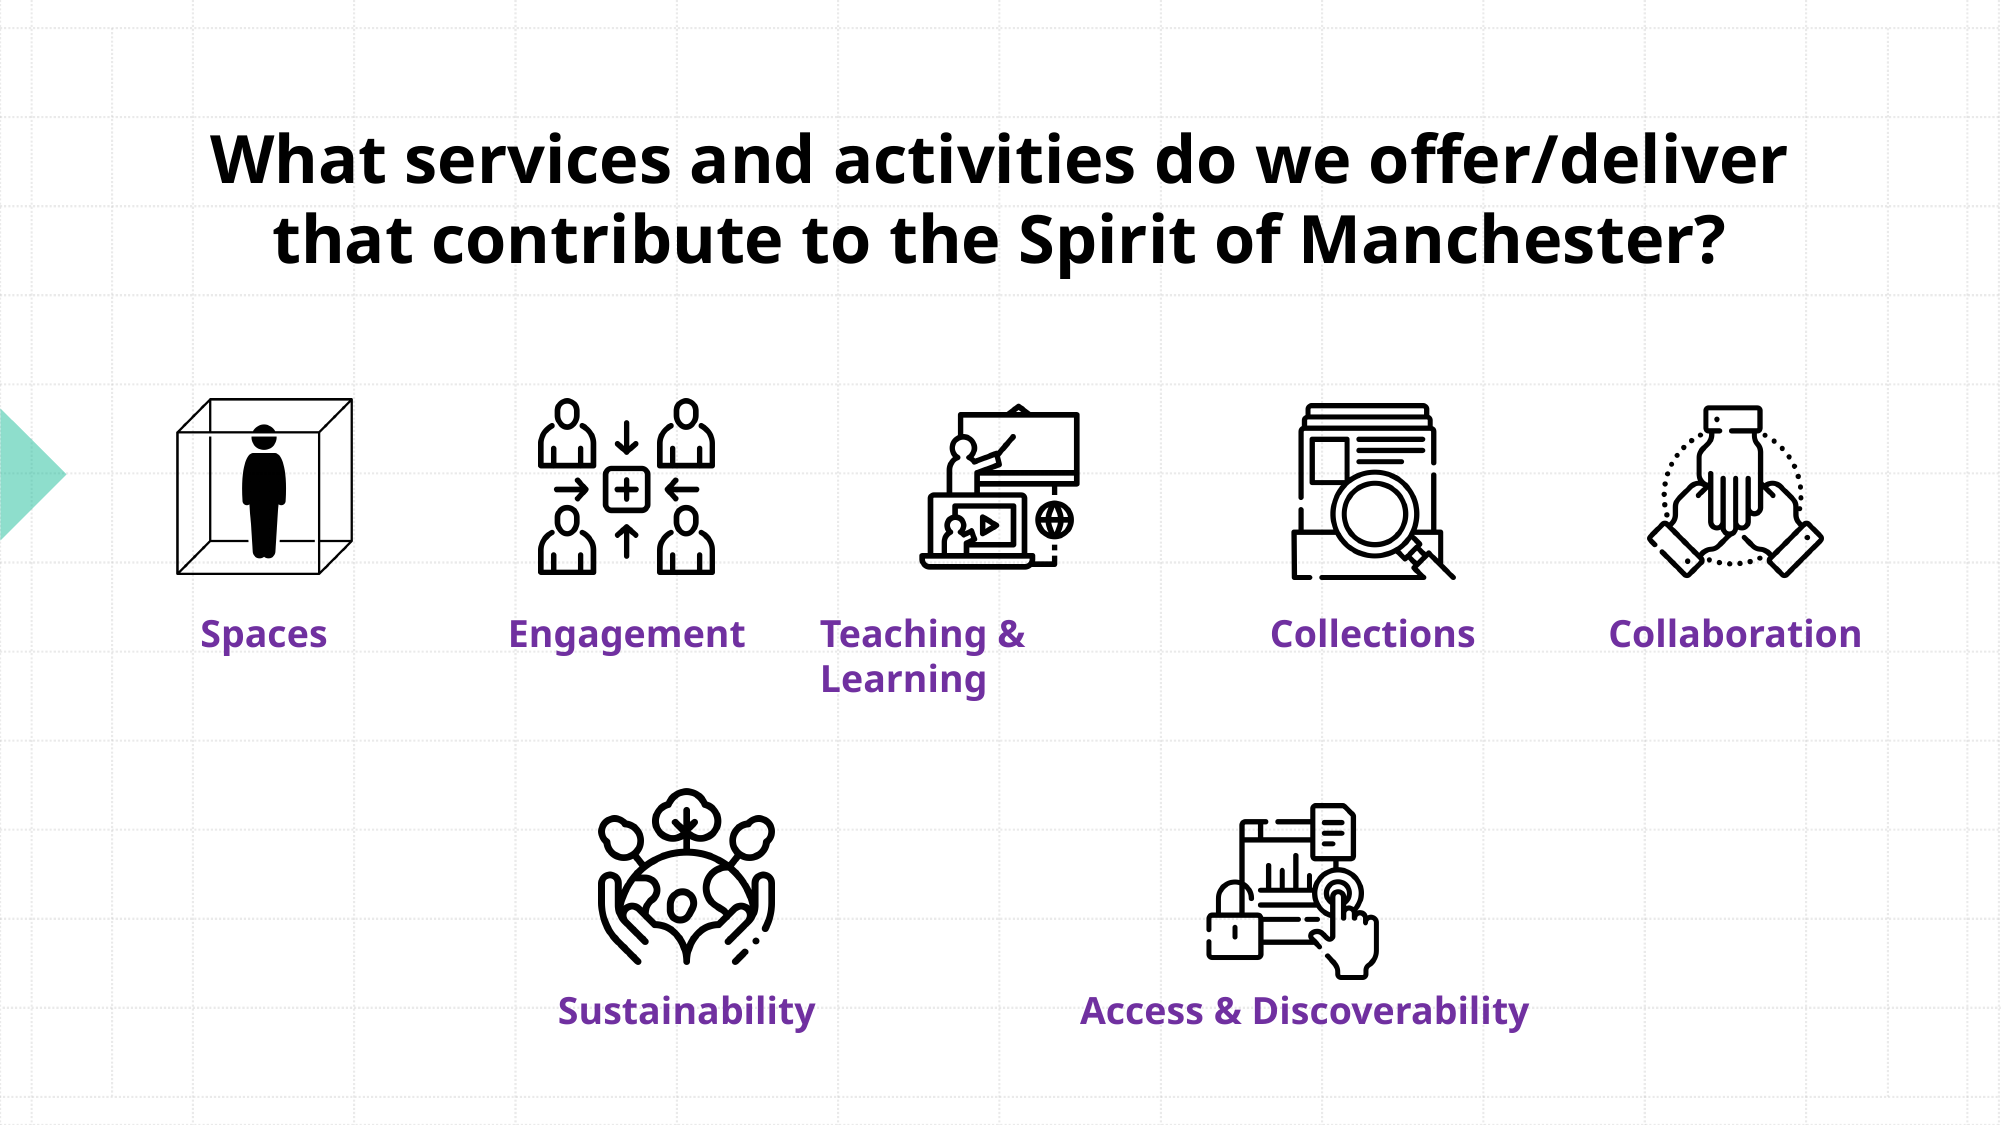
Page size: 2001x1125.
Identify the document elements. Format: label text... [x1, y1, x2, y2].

title What services and activities do we offer/deliver that contribute to the Spirit of Manchester? [154, 78, 1846, 285]
picture [598, 788, 775, 965]
picture [1204, 803, 1381, 980]
picture [1284, 403, 1462, 580]
text_box Access & Discoverability [1065, 979, 1545, 1040]
picture [538, 398, 715, 575]
text_box Spaces [185, 602, 343, 663]
picture [911, 398, 1088, 575]
text_box Engagement [493, 602, 761, 663]
text_box Collections [1255, 602, 1491, 663]
text_box Sustainability [543, 979, 831, 1040]
text_box Collaboration [1593, 602, 1878, 663]
picture [176, 398, 353, 575]
text_box Teaching & Learning [805, 602, 1195, 708]
picture [1647, 403, 1824, 580]
